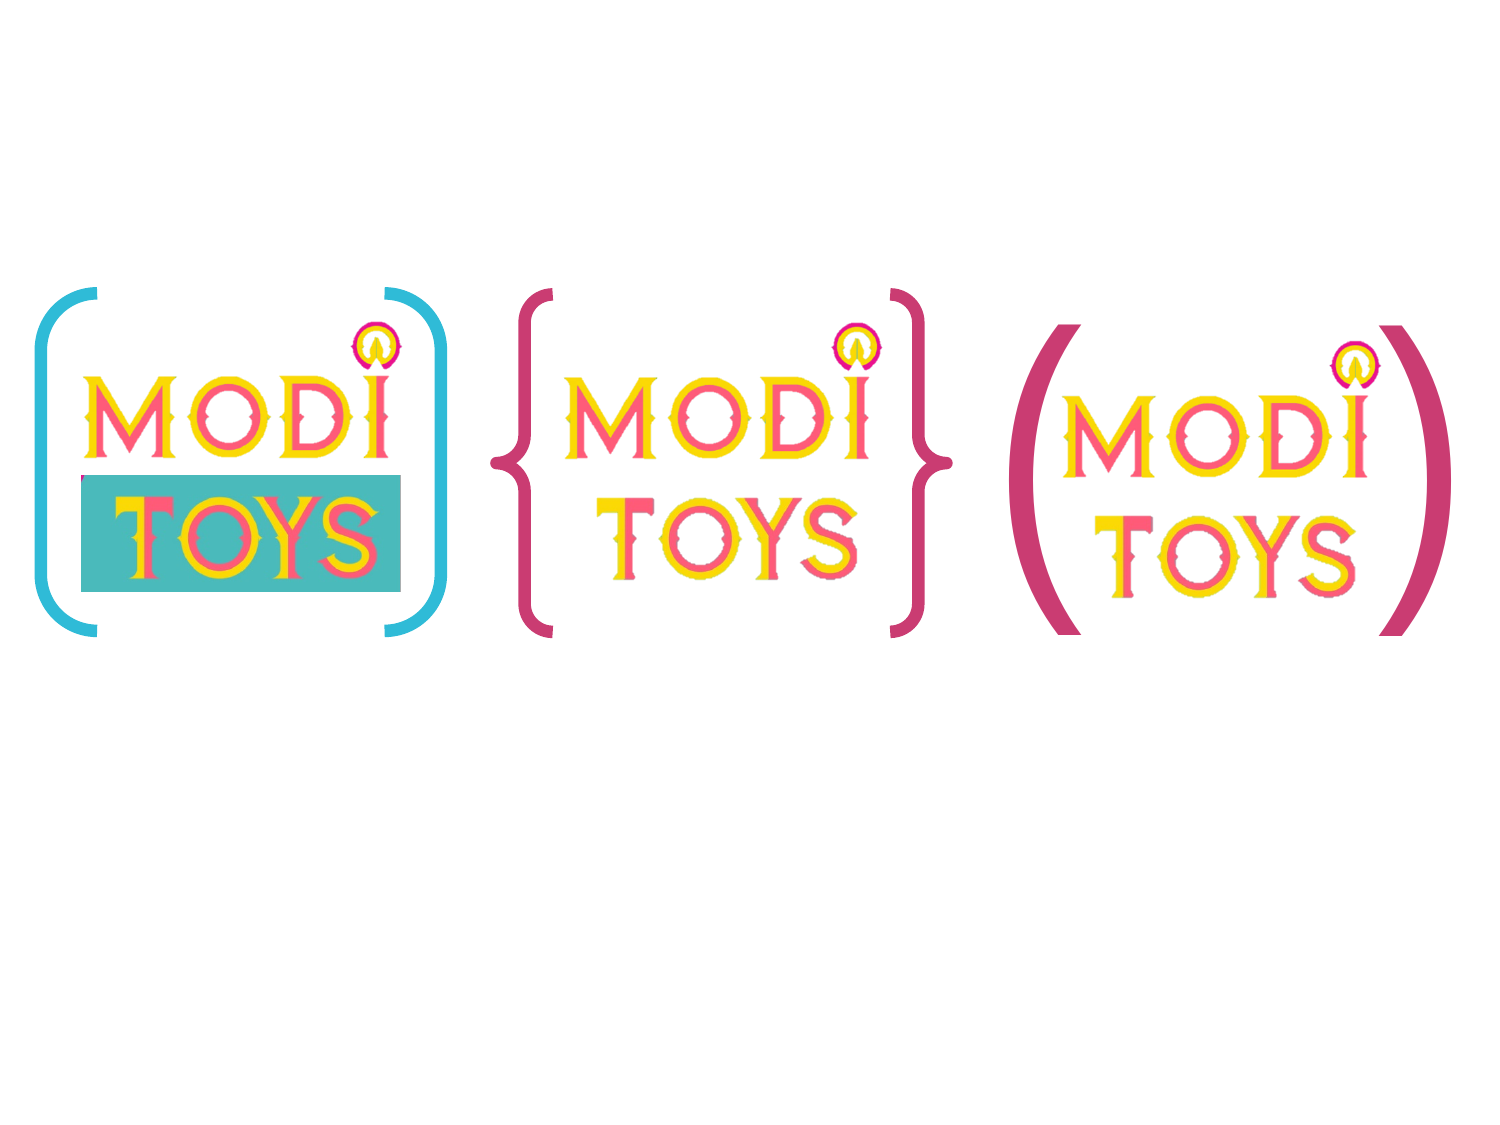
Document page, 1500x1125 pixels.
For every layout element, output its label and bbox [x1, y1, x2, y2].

text_box [496, 294, 947, 633]
picture [73, 305, 408, 592]
text_box [40, 292, 442, 632]
text_box [977, 225, 1500, 647]
